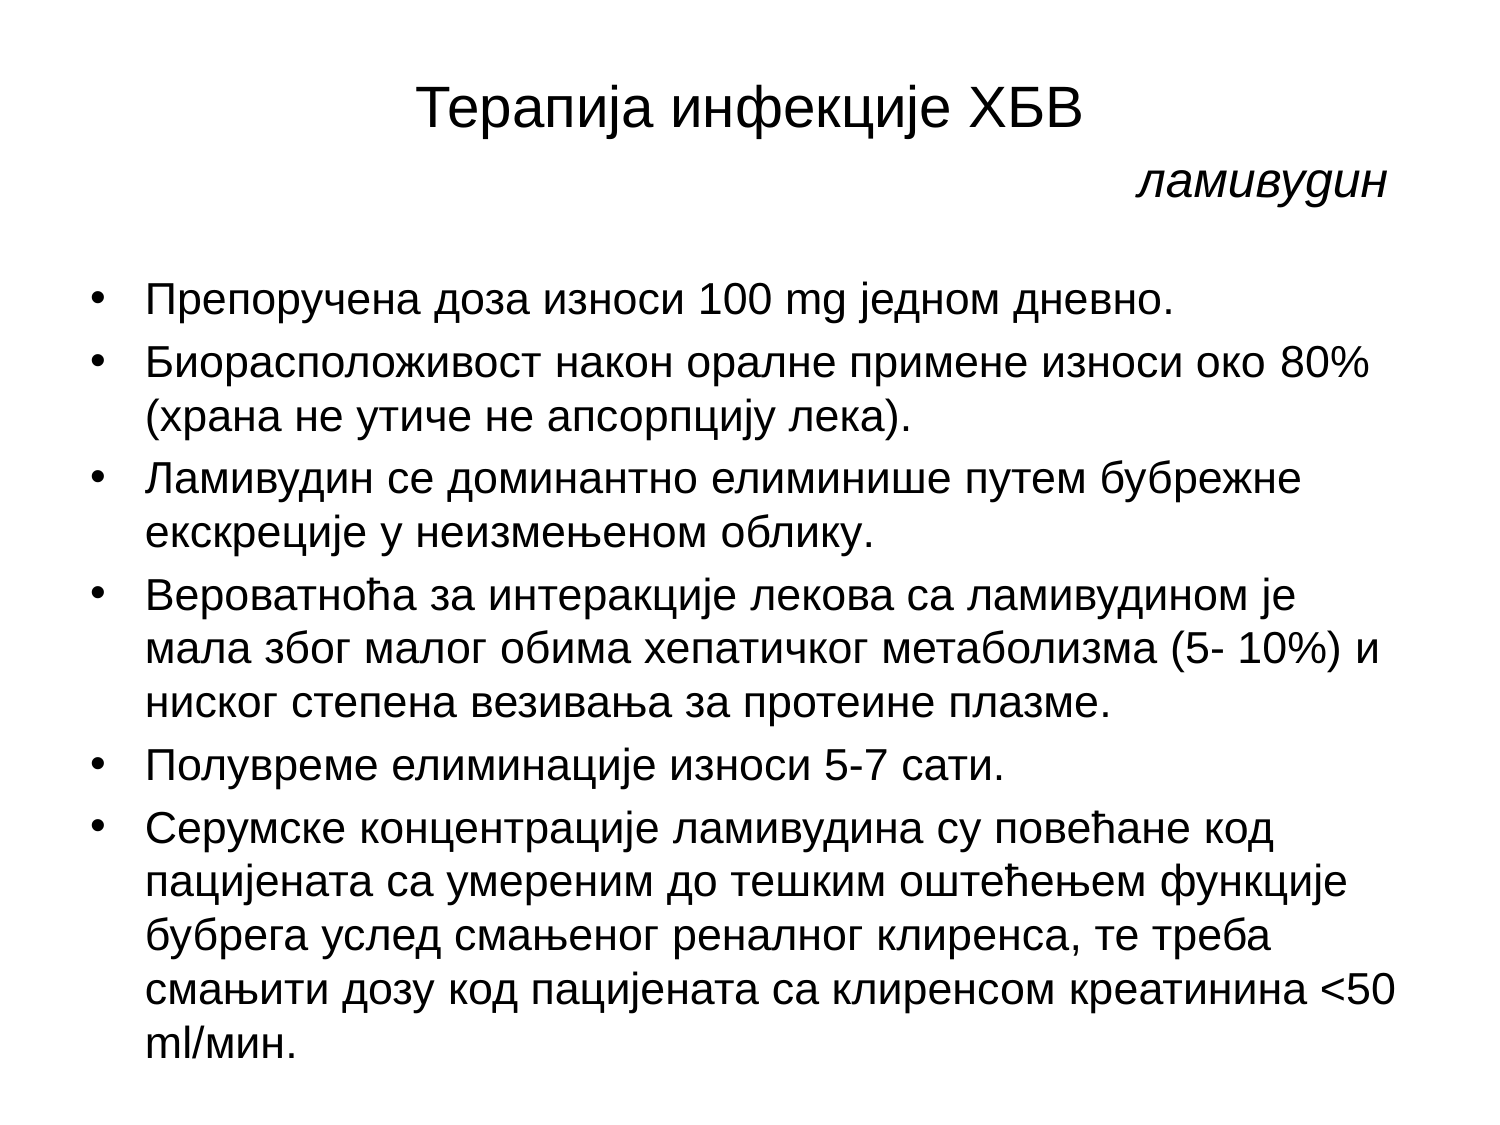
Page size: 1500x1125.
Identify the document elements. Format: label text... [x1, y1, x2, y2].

list Препоручена доза износи 100 mg једном дневно. Биорасположивост након оралне примене износи око 80% (храна не утиче не апсорпцију лека). Ламивудин се доминантно елиминише путем бубрежне екскреције у неизмењеном облику. Вероватноћа за интеракције лекова са ламивудином је мала због малог обима хепатичког метаболизма (5- 10%) и ниског степена везивања за протеине плазме. Полувреме елиминације износи 5-7 сати. Серумске концентрације ламивудина су повећане код пацијената са умереним до тешким оштећењем функције бубрега услед смањеног реналног клиренса, те треба смањити дозу код пацијената са клиренсом крeатинина <50 ml/мин. [75, 262, 1425, 1083]
title Терапија инфекције ХБВ ламивудин [75, 45, 1425, 233]
